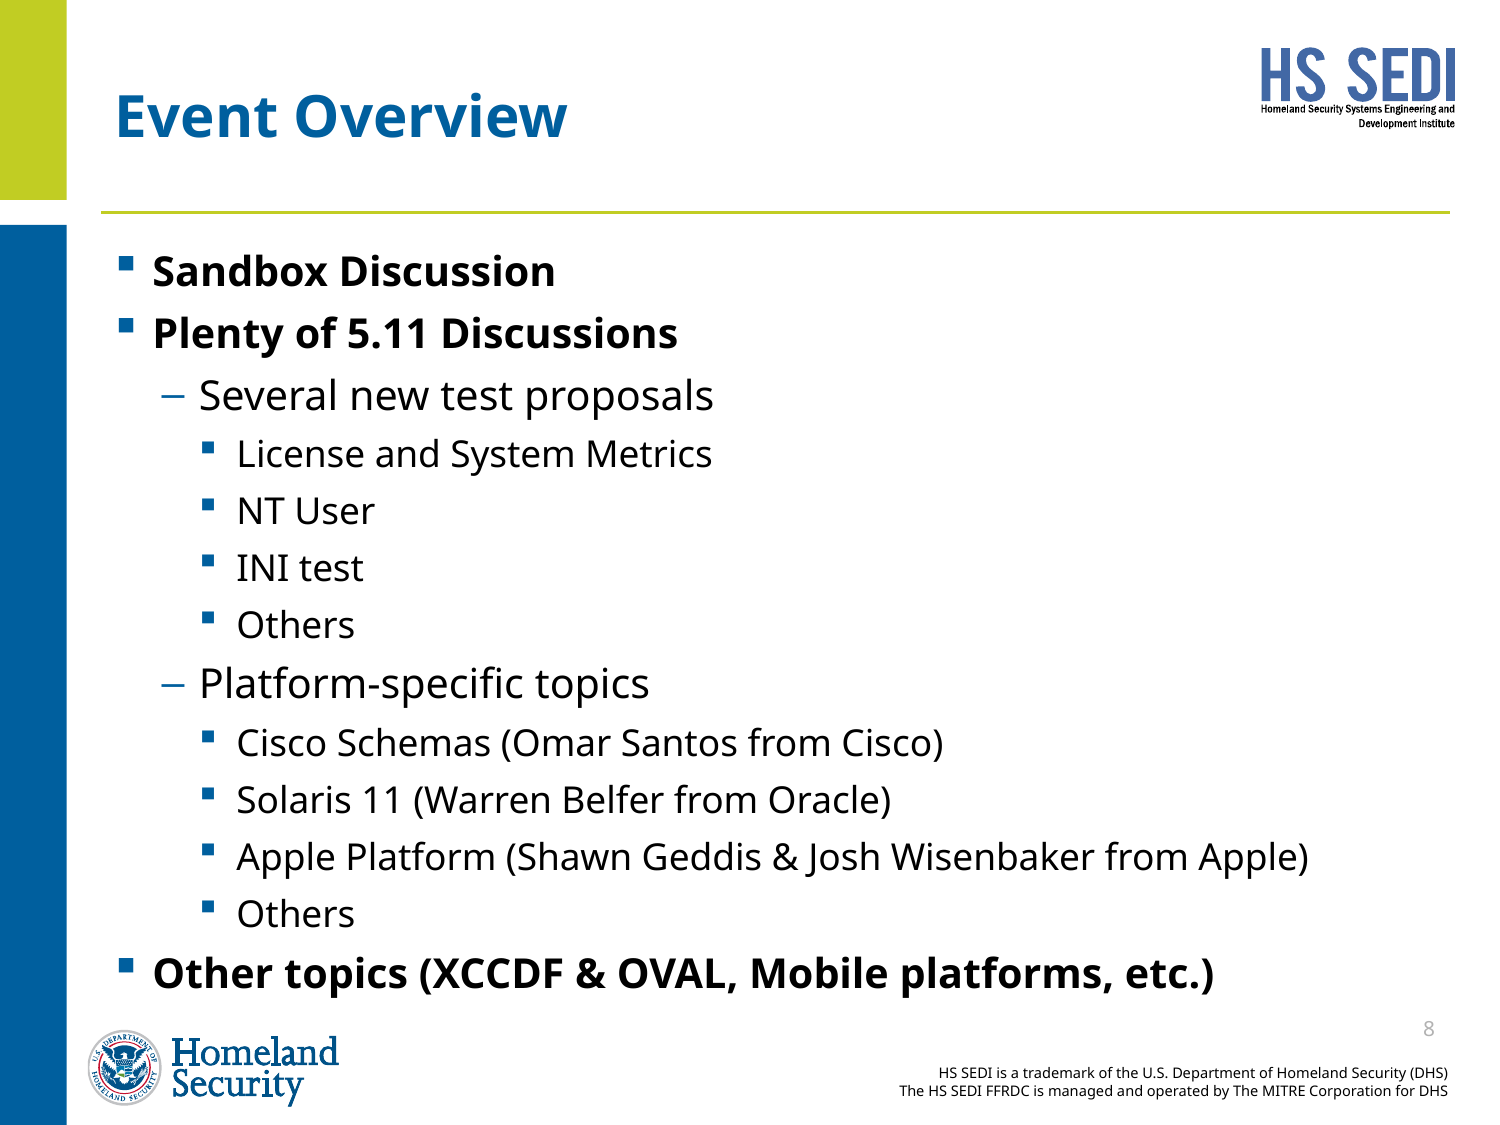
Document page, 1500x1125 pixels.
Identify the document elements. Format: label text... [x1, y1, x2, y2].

slide_number 8 [1368, 1021, 1450, 1052]
title Event Overview [99, 45, 1248, 188]
list Sandbox Discussion Plenty of 5.11 Discussions Several new test proposals License and System Metrics NT User INI test Others Platform-specific topics Cisco Schemas (Omar Santos from Cisco) Solaris 11 (Warren Belfer from Oracle) Apple Platform (Shawn Geddis & Josh Wisenbaker from Apple) Others Other topics (XCCDF & OVAL, Mobile platforms, etc.) [99, 237, 1450, 1005]
